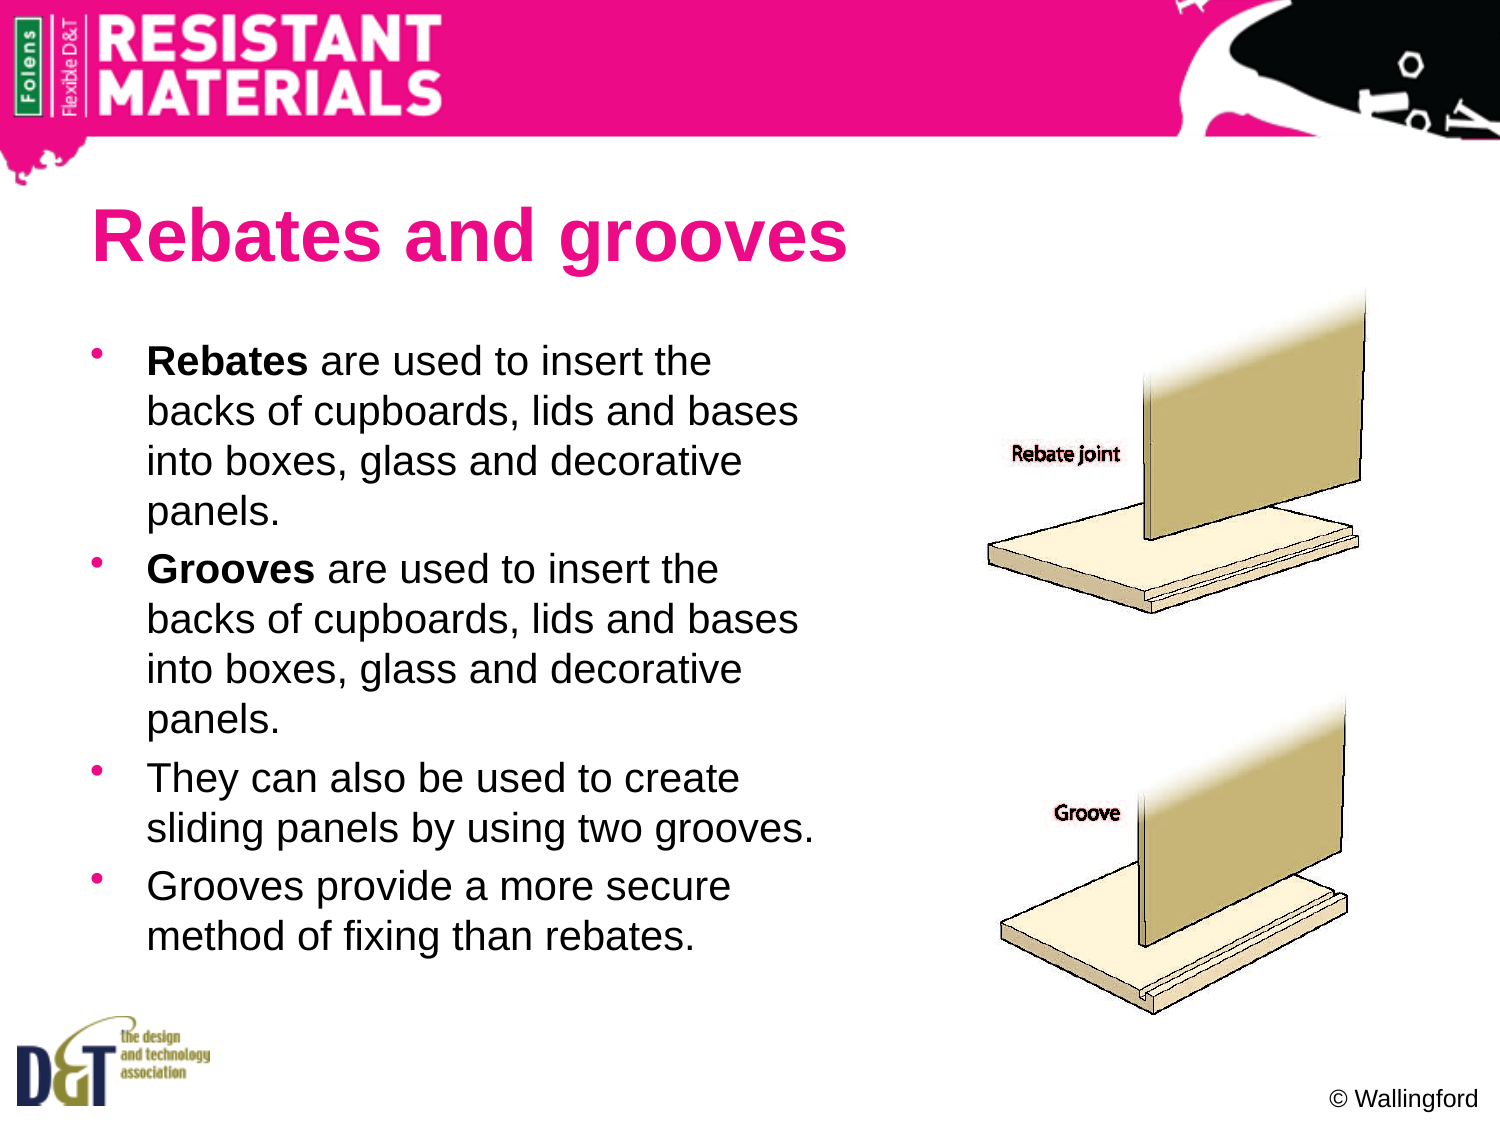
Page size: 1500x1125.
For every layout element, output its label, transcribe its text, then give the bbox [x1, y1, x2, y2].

title Rebates and grooves [76, 160, 1427, 301]
list Rebates are used to insert the backs of cupboards, lids and bases into boxes, glass and decorative panels. Grooves are used to insert the backs of cupboards, lids and bases into boxes, glass and decorative panels. They can also be used to create sliding panels by using two grooves. Grooves provide a more secure method of fixing than rebates. [75, 326, 845, 1005]
picture [0, 0, 1500, 1125]
text_box © Wallingford [1257, 1074, 1495, 1125]
